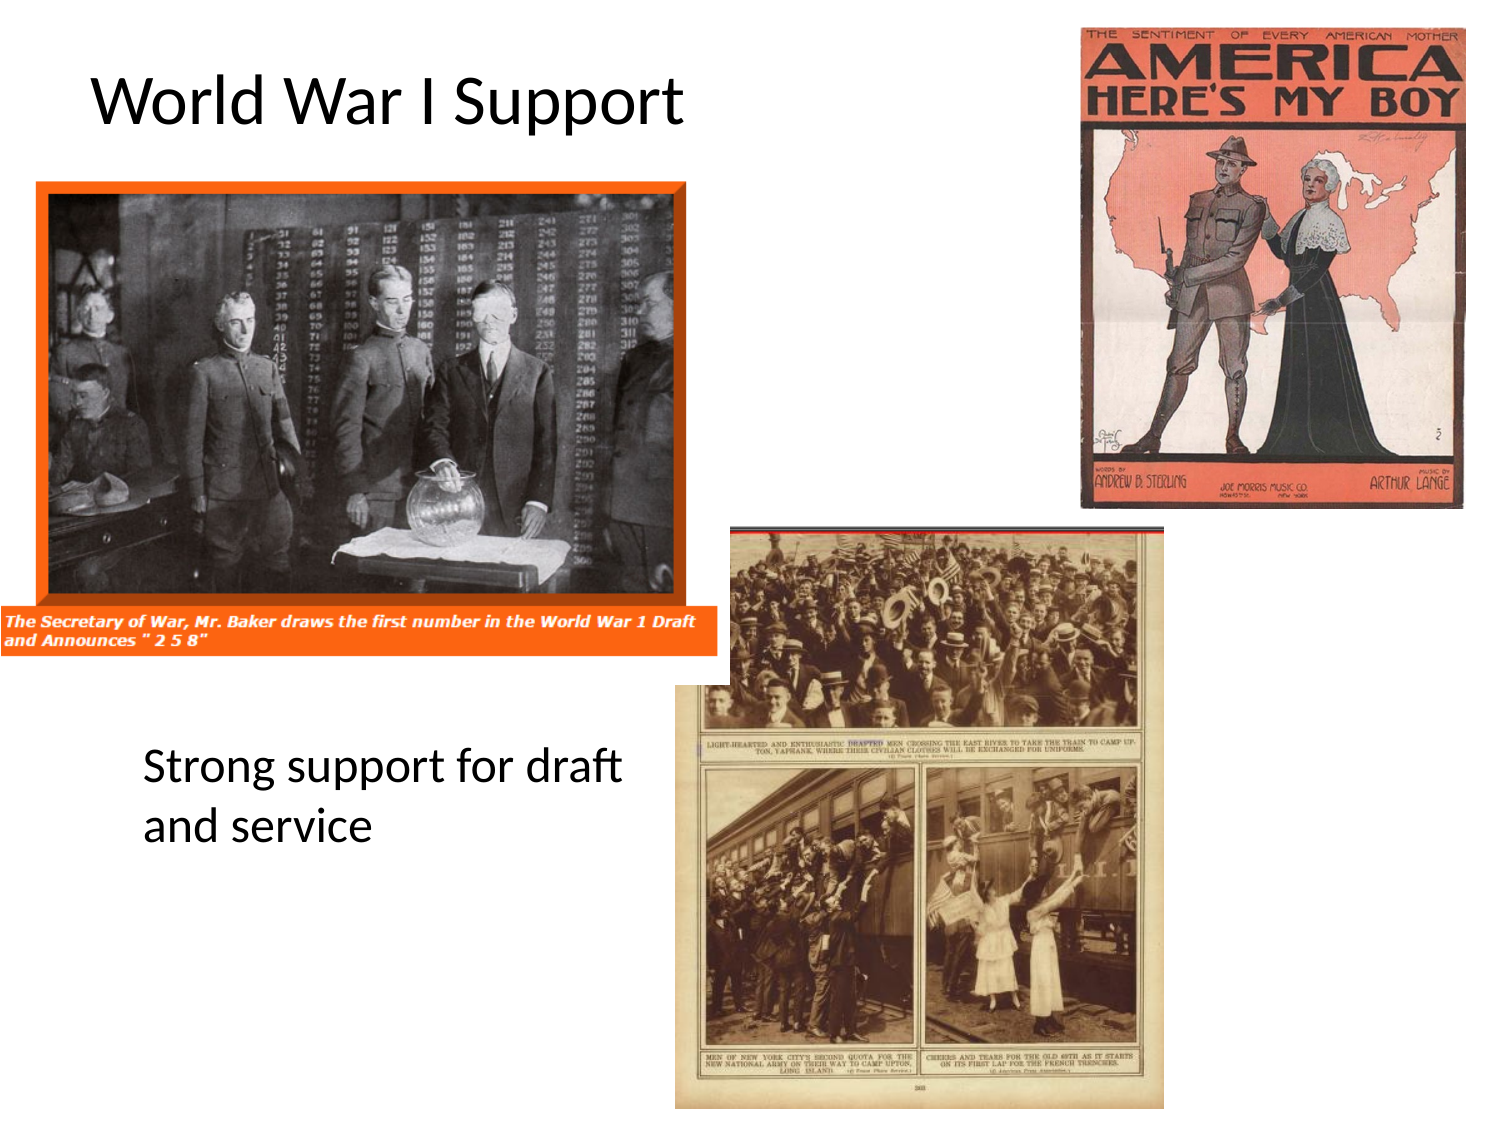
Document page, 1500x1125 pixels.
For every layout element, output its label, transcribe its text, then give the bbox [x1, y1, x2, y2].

title World War I Support [75, 45, 1069, 233]
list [674, 524, 1165, 1109]
picture [0, 174, 731, 686]
picture [1074, 12, 1500, 513]
text_box Strong support for draft and service [128, 724, 650, 860]
